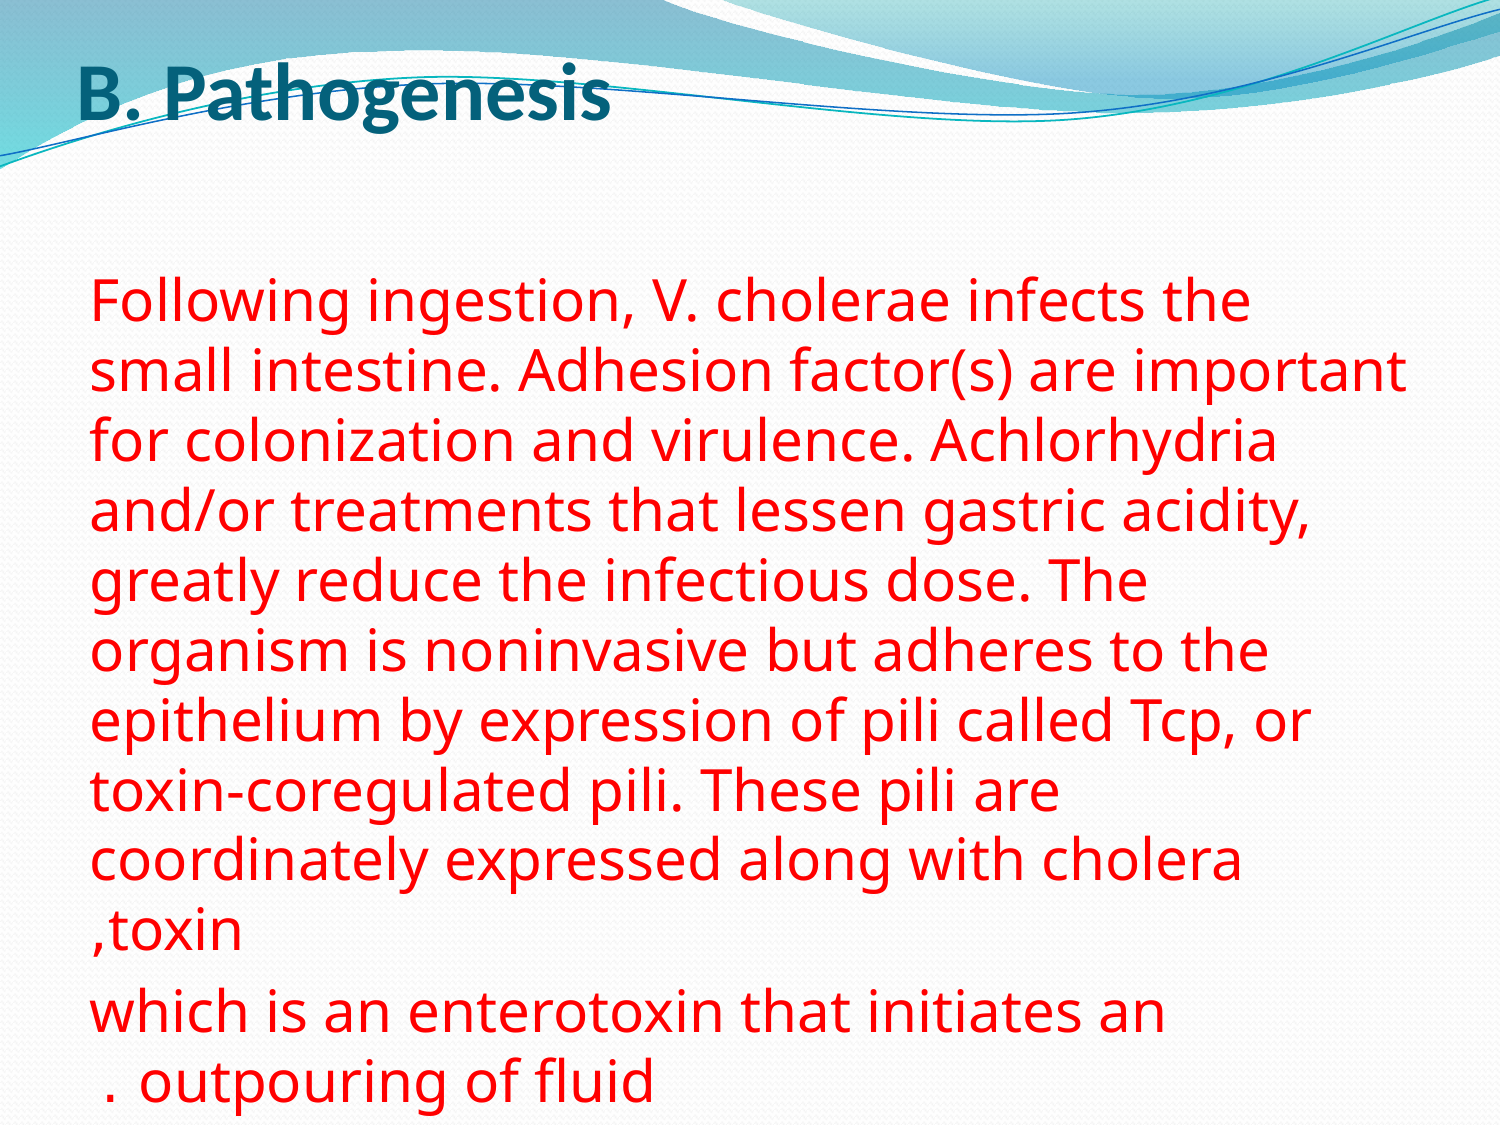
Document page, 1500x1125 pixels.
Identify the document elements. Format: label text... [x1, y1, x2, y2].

list Following ingestion, V. cholerae infects the small intestine. Adhesion factor(s) are important for colonization and virulence. Achlorhydria and/or treatments that lessen gastric acidity, greatly reduce the infectious dose. The organism is noninvasive but adheres to the epithelium by expression of pili called Tcp, or toxin-coregulated pili. These pili are coordinately expressed along with cholera toxin, which is an enterotoxin that initiates an outpouring of fluid . [75, 255, 1425, 1000]
title B. Pathogenesis [76, 30, 1427, 138]
